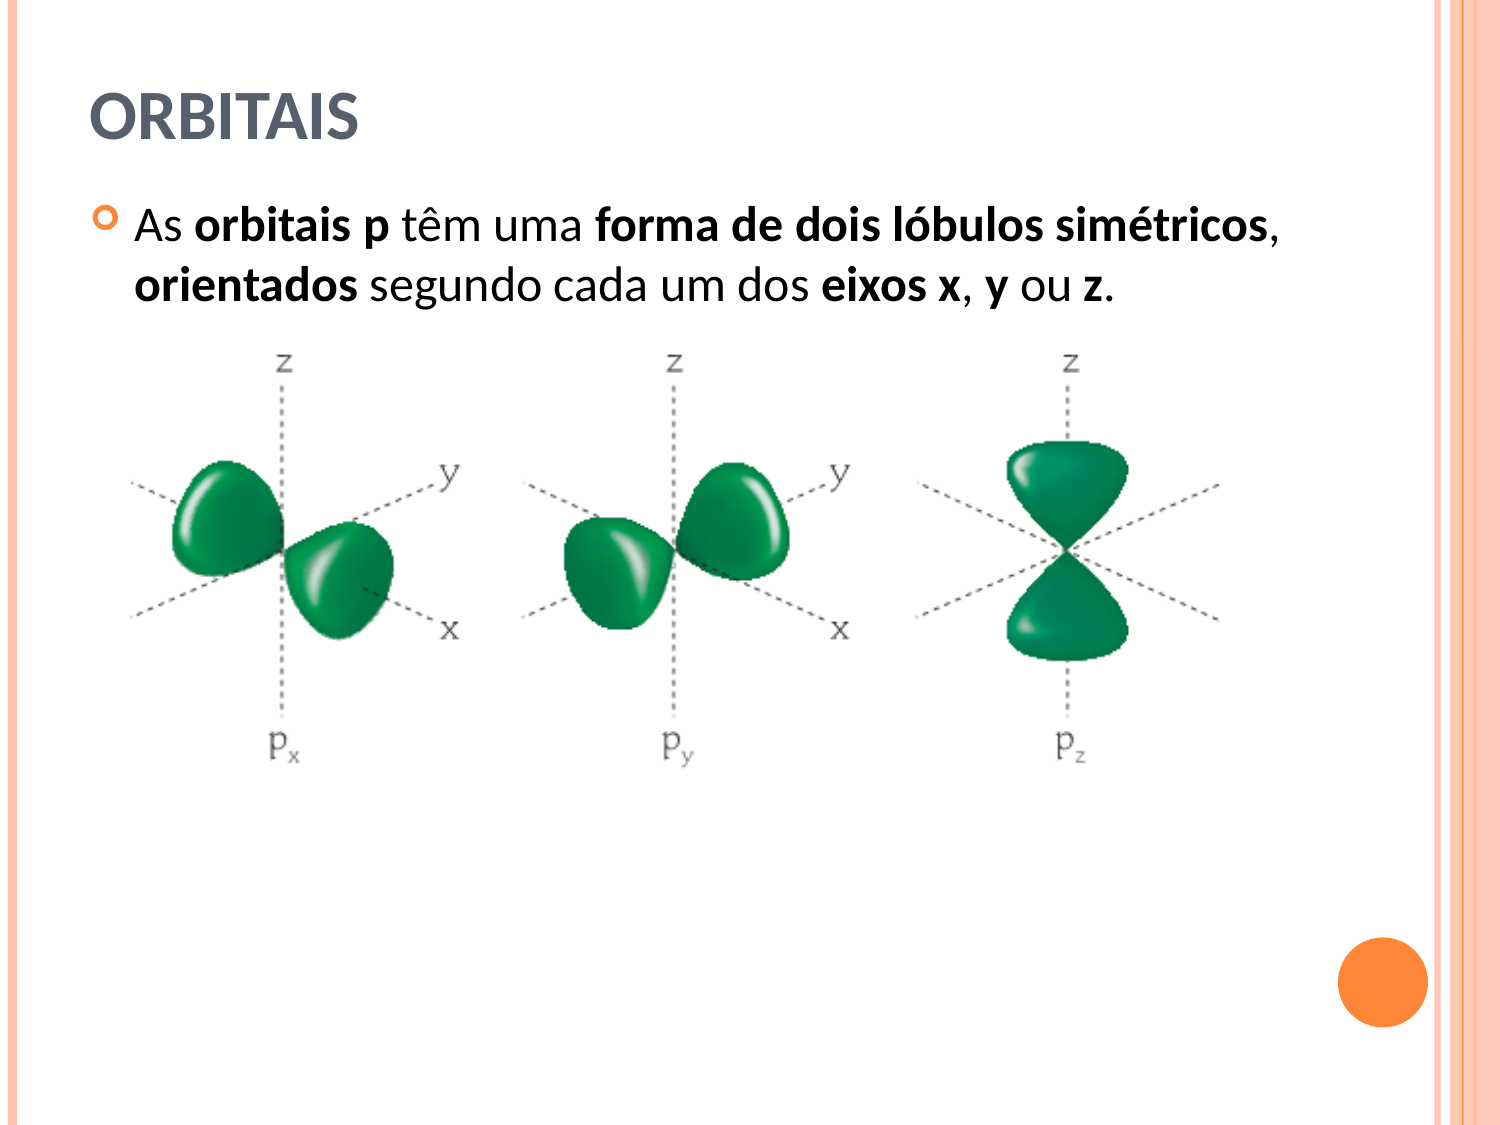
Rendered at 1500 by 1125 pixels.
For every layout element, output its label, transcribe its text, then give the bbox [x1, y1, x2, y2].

picture [111, 322, 1223, 781]
list As orbitais p têm uma forma de dois lóbulos simétricos, orientados segundo cada um dos eixos x, y ou z. [75, 184, 1424, 984]
title Orbitais [75, 45, 1300, 161]
